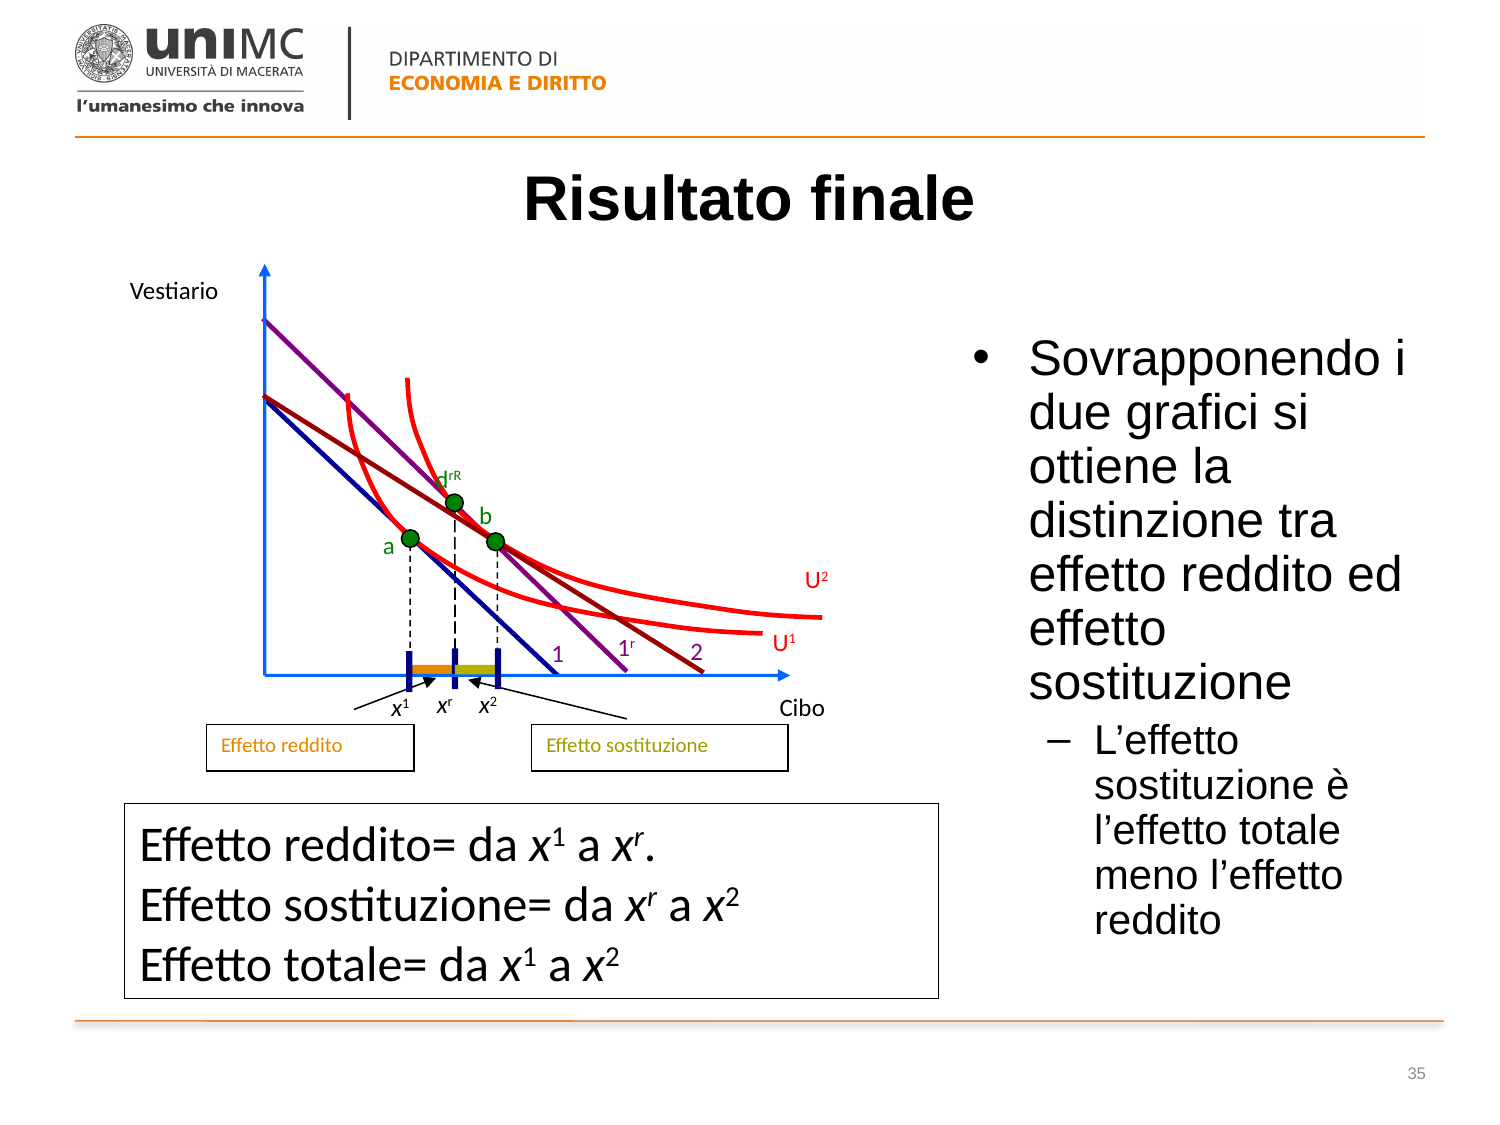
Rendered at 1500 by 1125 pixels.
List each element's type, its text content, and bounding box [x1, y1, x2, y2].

slide_number 35 [1091, 1042, 1442, 1103]
list Sovrapponendo i due grafici si ottiene la distinzione tra effetto reddito ed effetto sostituzione L’effetto sostituzione è l’effetto totale meno l’effetto reddito [957, 324, 1425, 1000]
title Risultato finale [75, 149, 1425, 241]
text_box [114, 263, 876, 772]
text_box Effetto reddito= da x1 a xr. Effetto sostituzione= da xr a x2 Effetto totale= da x1 a x2 [124, 803, 939, 999]
picture [75, 24, 1425, 138]
